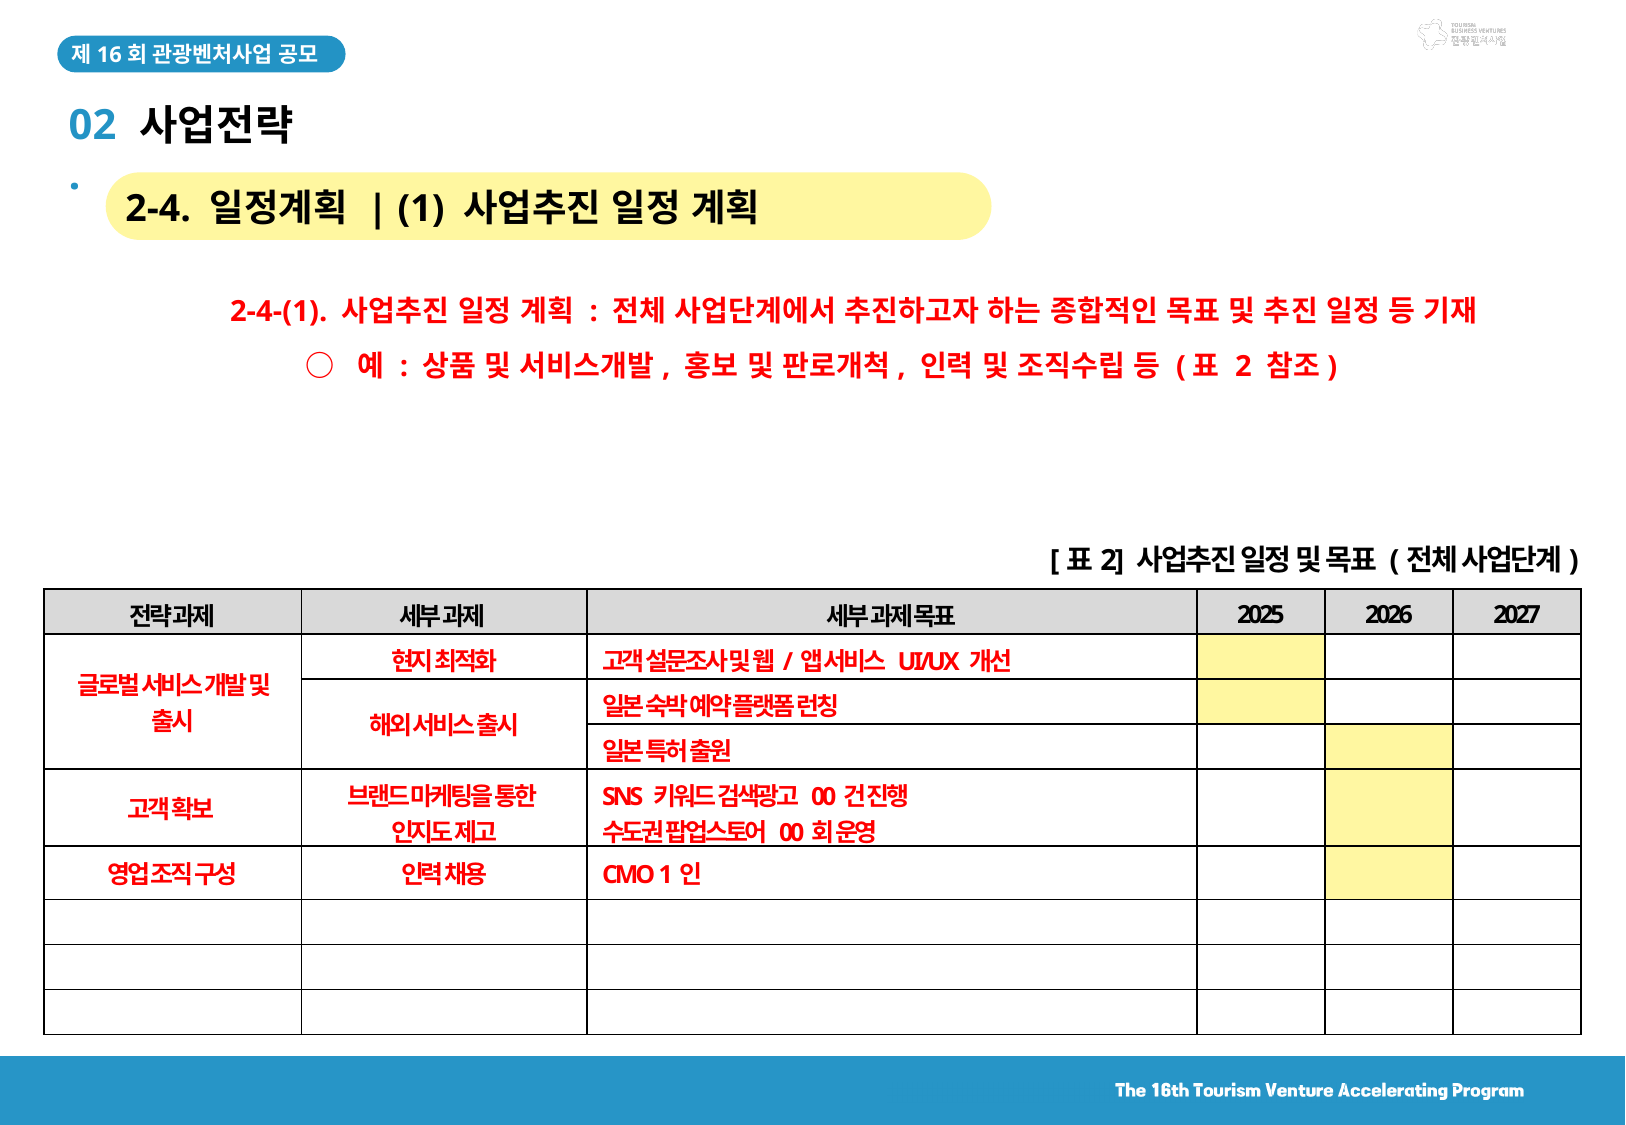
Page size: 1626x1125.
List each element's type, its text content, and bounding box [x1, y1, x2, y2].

table_cell [1198, 725, 1324, 768]
table_cell [1454, 847, 1580, 899]
table_cell [1326, 680, 1452, 723]
table_cell [1198, 635, 1324, 678]
table_cell [1198, 945, 1324, 989]
table_cell 영업 조직 구성 [45, 847, 301, 899]
table_cell [1454, 945, 1580, 989]
text_box 02. [68, 98, 122, 199]
table_cell [1454, 770, 1580, 845]
table_header 전략 과제 [45, 590, 301, 633]
table_header 세부 과제 목표 [588, 590, 1196, 633]
table_cell 일본 숙박 예약 플랫폼 런칭 [588, 680, 1196, 723]
table_cell [1198, 990, 1324, 1034]
table_header 2026 [1326, 590, 1452, 633]
table_cell [588, 900, 1196, 944]
table_header 세부 과제 [302, 590, 586, 633]
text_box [1417, 19, 1506, 50]
text_box 2-4. 일정계획 | (1) 사업추진 일정 계획 [104, 171, 993, 241]
table_cell 해외 서비스 출시 [302, 680, 586, 768]
table_cell 글로벌 서비스 개발 및 출시 [45, 635, 301, 768]
table_header 2025 [1198, 590, 1324, 633]
table_cell [1326, 990, 1452, 1034]
table_cell [302, 945, 586, 989]
table_cell [588, 945, 1196, 989]
text_box 사업전략 [139, 98, 784, 149]
table_cell 일본 특허 출원 [588, 725, 1196, 768]
table_cell [1198, 680, 1324, 723]
table_cell [1454, 725, 1580, 768]
table_cell 현지 최적화 [302, 635, 586, 678]
table_cell 고객 설문조사 및 웹/앱 서비스 UI/UX 개선 [588, 635, 1196, 678]
table_cell [302, 990, 586, 1034]
table_cell [1326, 635, 1452, 678]
table_cell 브랜드 마케팅을 통한 인지도 제고 [302, 770, 586, 845]
text_box [표2] 사업추진 일정 및 목표 (전체 사업단계) [78, 534, 1594, 584]
table_header 2027 [1454, 590, 1580, 633]
table_cell [1454, 635, 1580, 678]
table_cell [1454, 680, 1580, 723]
table_cell [1454, 990, 1580, 1034]
text_box 2-4-(1). 사업추진 일정 계획 : 전체 사업단계에서 추진하고자 하는 종합적인 목표 및 추진 일정 등 기재 ○ 예 : 상품 및 서비스개발, 홍보 및 판로개척, 인력 및 조직수립 등 (표 2 참조) [215, 263, 1625, 391]
table_cell [1198, 770, 1324, 845]
table_cell [1454, 900, 1580, 944]
table_cell [1326, 725, 1452, 768]
table_cell [45, 900, 301, 944]
table_cell [1326, 945, 1452, 989]
table_cell 고객 확보 [45, 770, 301, 845]
text_box 제16회 관광벤처사업 공모 [56, 34, 347, 74]
table_cell [45, 945, 301, 989]
table_cell [1198, 847, 1324, 899]
table_cell 인력 채용 [302, 847, 586, 899]
table_cell [45, 990, 301, 1034]
table_cell [1326, 900, 1452, 944]
table_cell [1326, 847, 1452, 899]
picture [887, 1082, 1524, 1103]
table_cell [302, 900, 586, 944]
table_cell [1198, 900, 1324, 944]
table_cell CMO 1인 [588, 847, 1196, 899]
table_cell [588, 990, 1196, 1034]
table_cell [1326, 770, 1452, 845]
table_cell SNS 키워드 검색광고 00건 진행 수도권 팝업스토어 00회 운영 [588, 770, 1196, 845]
